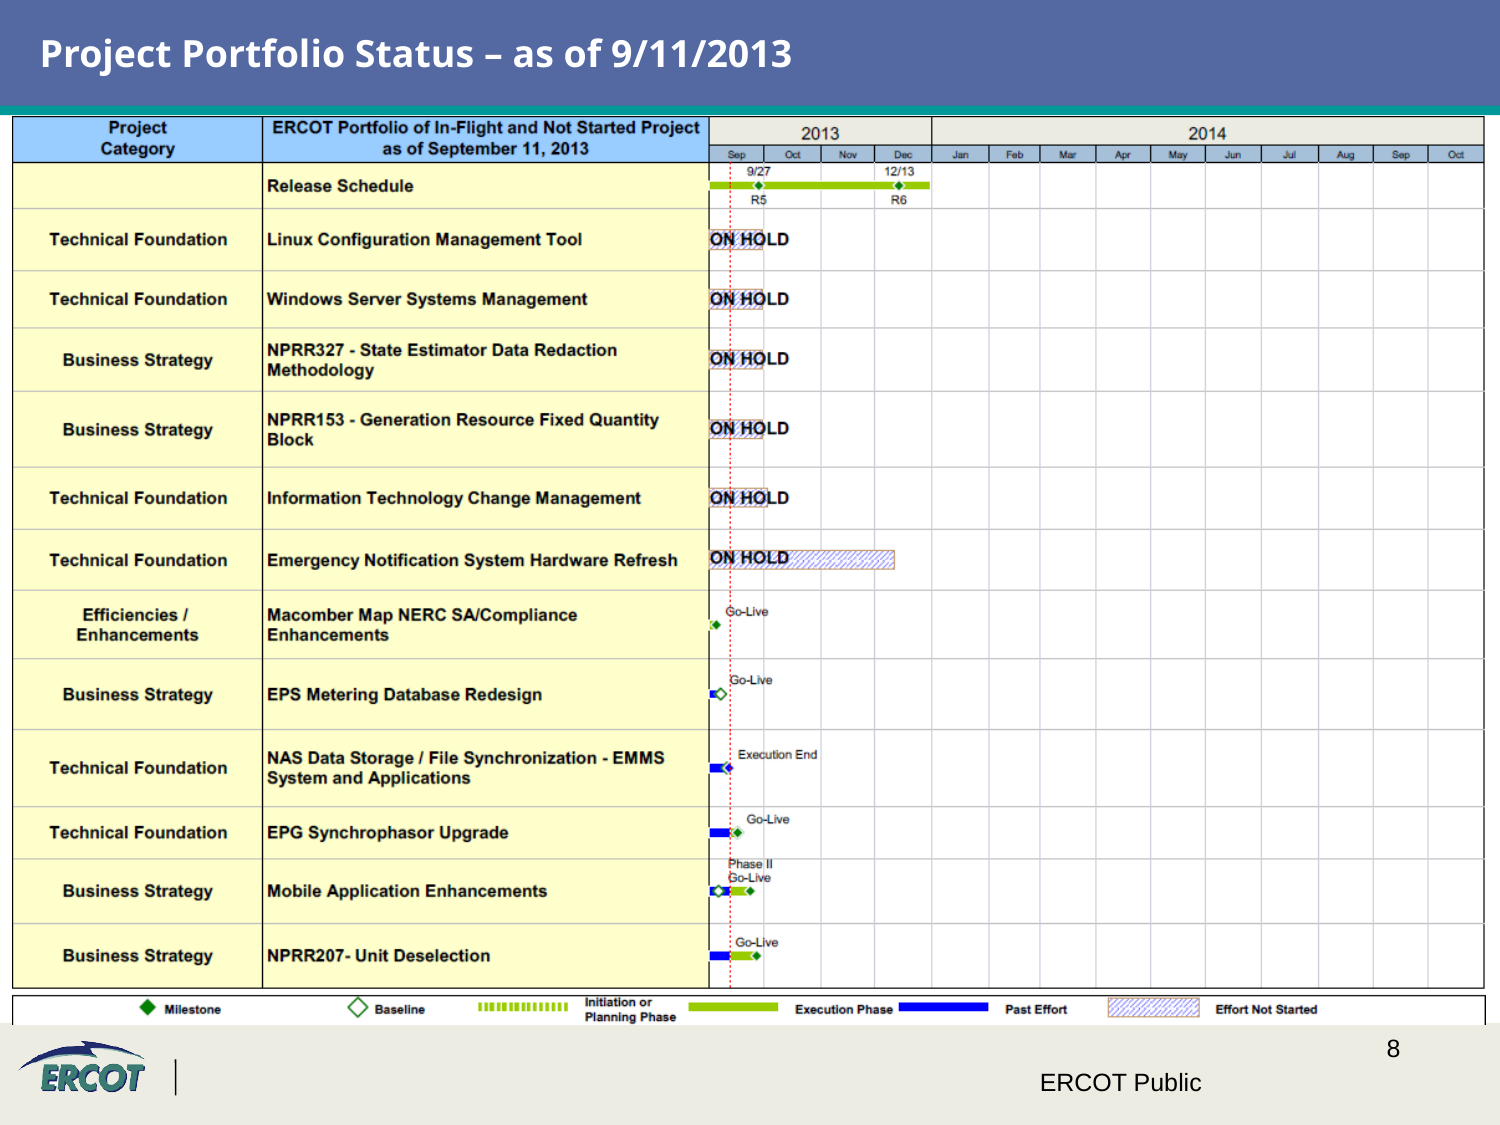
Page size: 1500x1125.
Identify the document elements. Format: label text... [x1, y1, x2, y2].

picture [10, 1031, 151, 1111]
picture [12, 116, 1486, 1026]
text_box Project Portfolio Status – as of 9/11/2013 [24, 30, 1163, 106]
footer ERCOT Public [1025, 1059, 1438, 1125]
